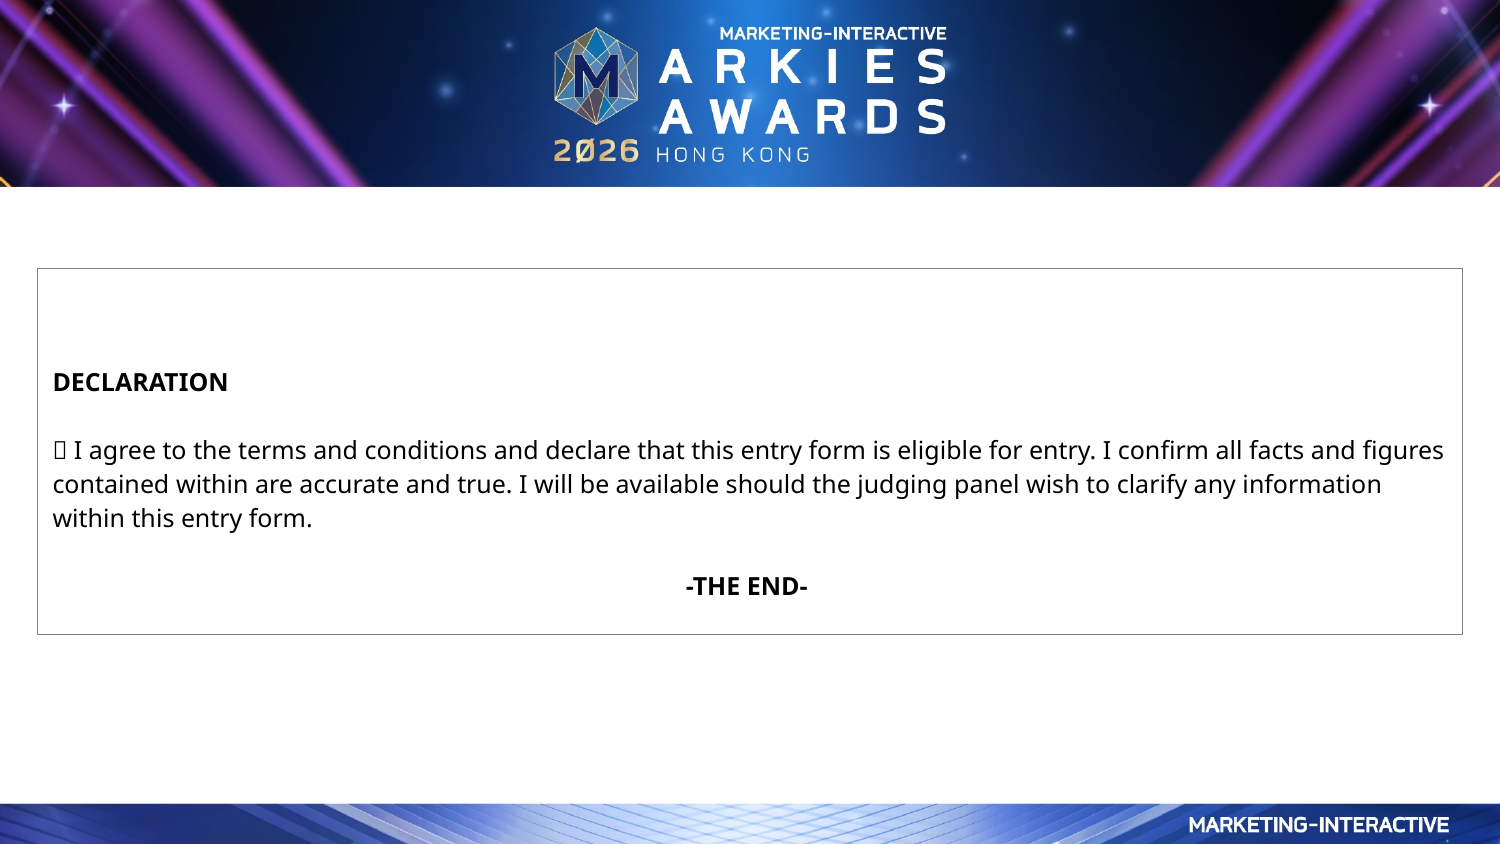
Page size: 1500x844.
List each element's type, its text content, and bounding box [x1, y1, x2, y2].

text_box [29, 15, 1270, 103]
picture [0, 0, 1500, 844]
table_header DECLARATION  I agree to the terms and conditions and declare that this entry form is eligible for entry. I confirm all facts and figures contained within are accurate and true. I will be available should the judging panel wish to clarify any information within this entry form. -THE END- [38, 269, 1462, 634]
